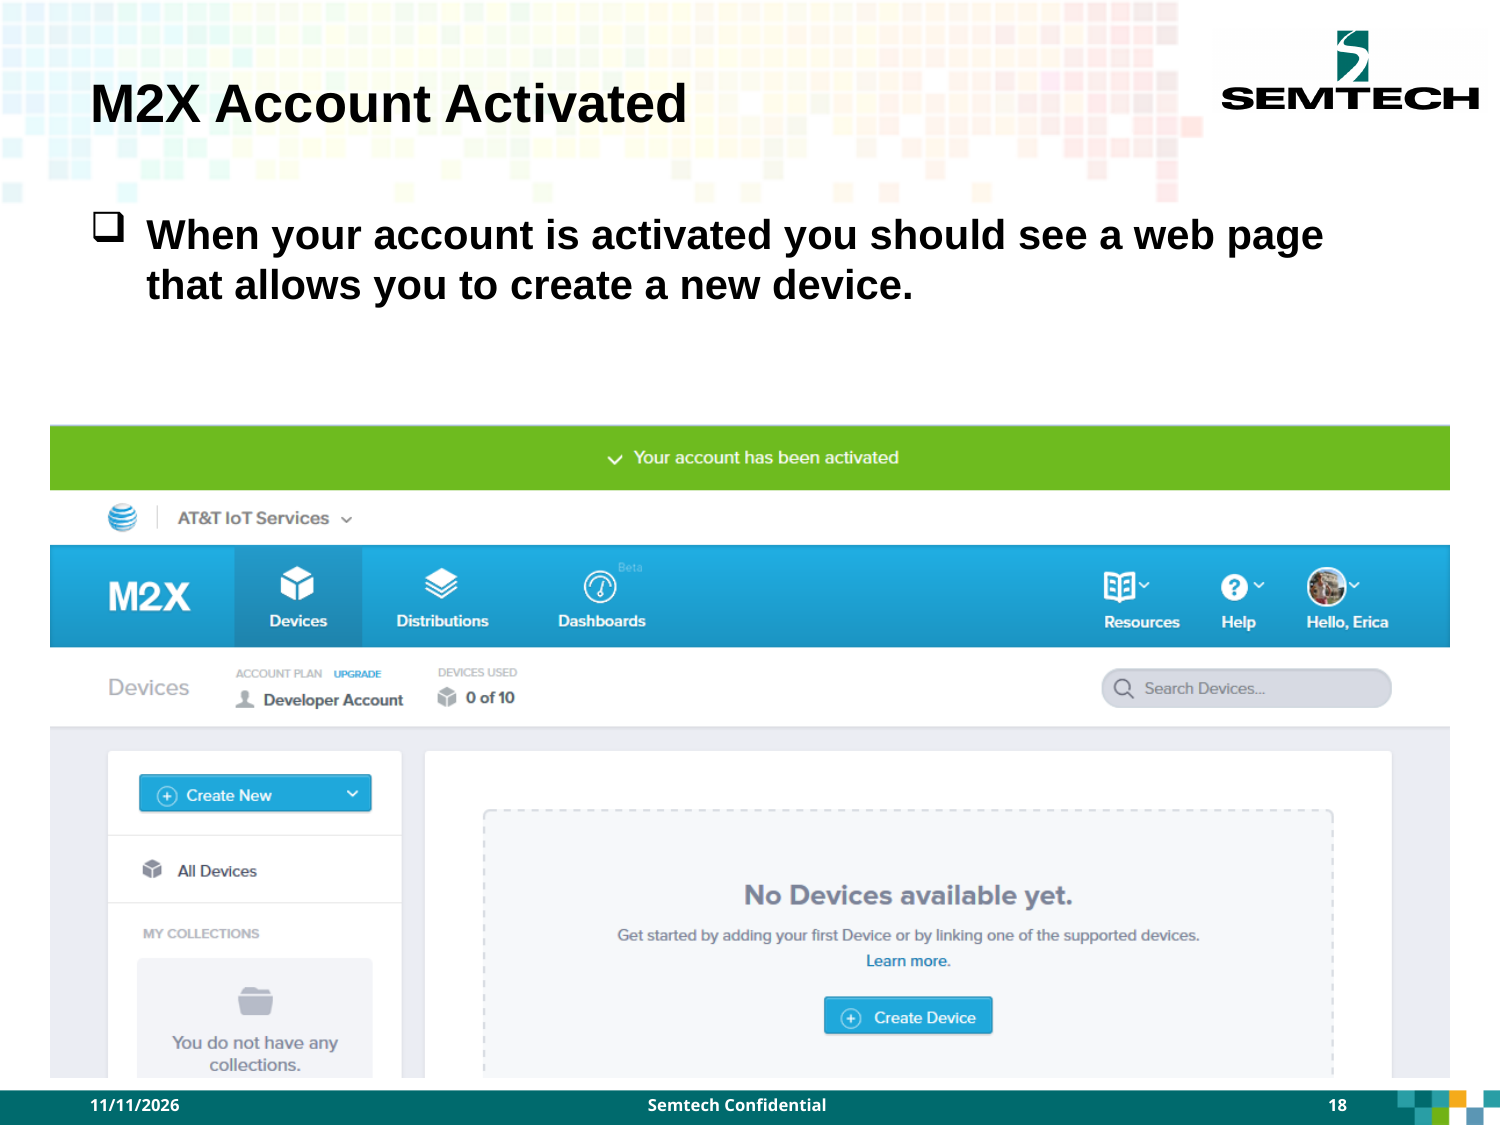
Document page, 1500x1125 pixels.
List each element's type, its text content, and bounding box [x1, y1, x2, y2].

list When your account is activated you should see a web page that allows you to create a new device. [75, 200, 1425, 423]
title M2X Account Activated [75, 45, 1200, 163]
picture [0, 0, 1500, 1125]
